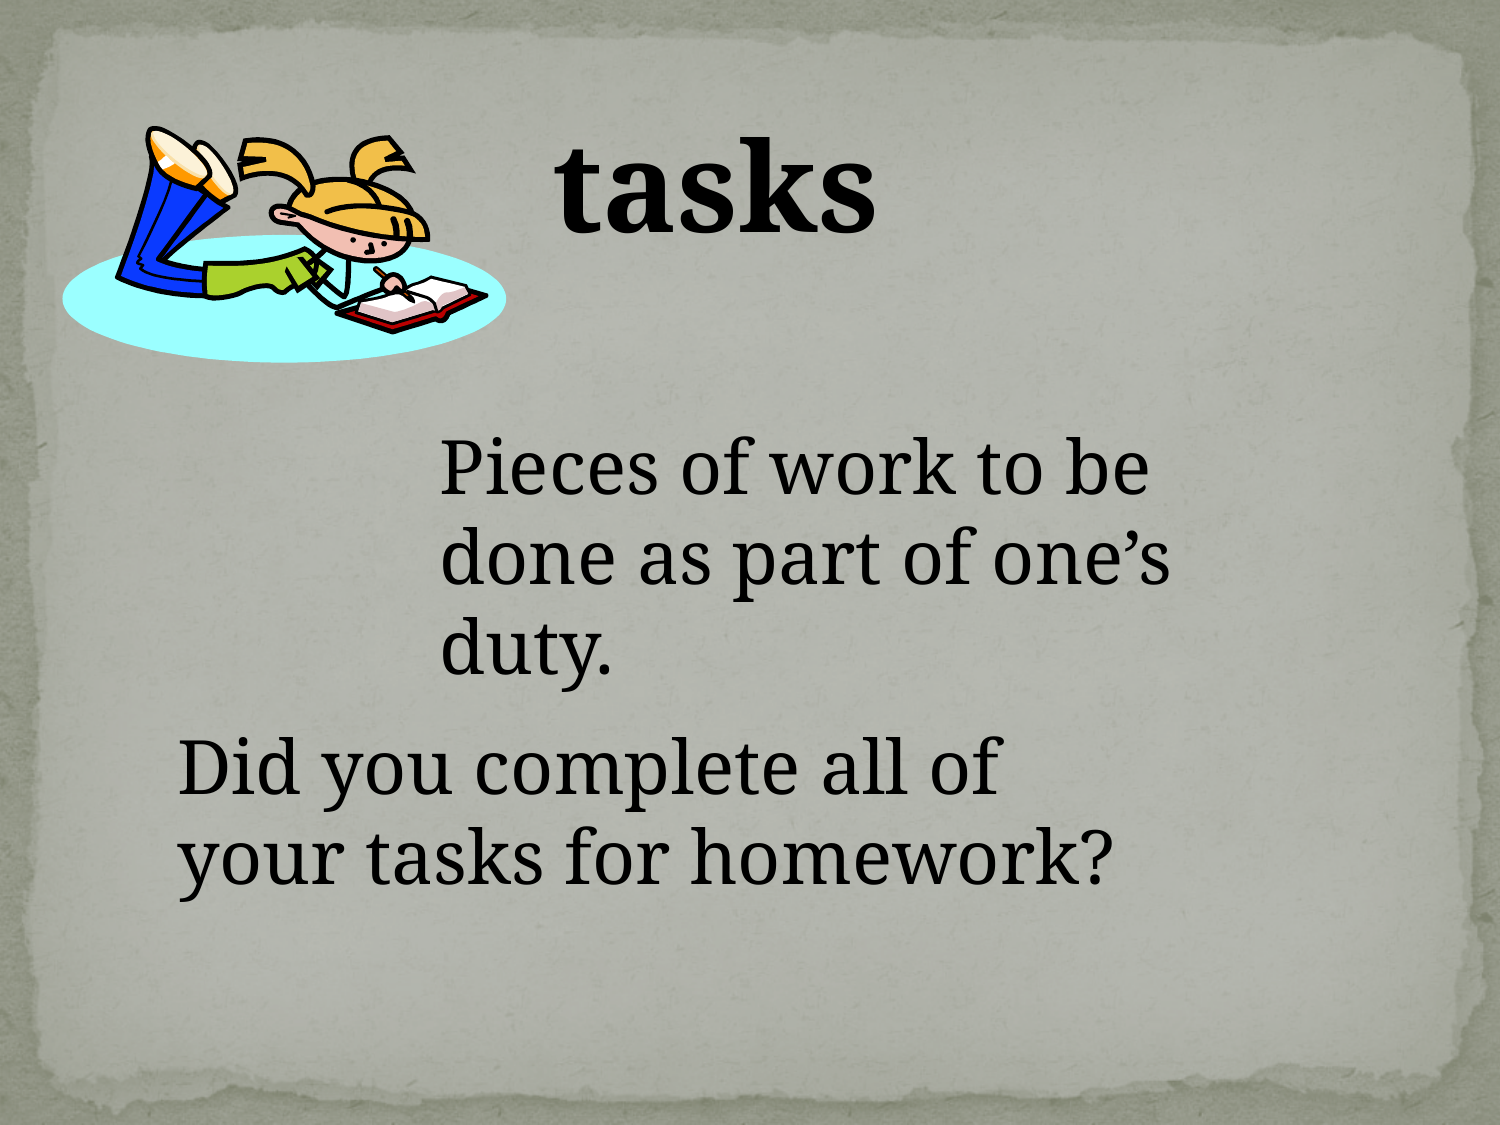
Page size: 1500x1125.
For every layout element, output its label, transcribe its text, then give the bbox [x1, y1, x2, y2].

picture [64, 126, 506, 361]
text_box tasks [537, 99, 1163, 265]
text_box Did you complete all of your tasks for homework? [162, 712, 1175, 908]
text_box Pieces of work to be done as part of one’s duty. [425, 412, 1275, 698]
